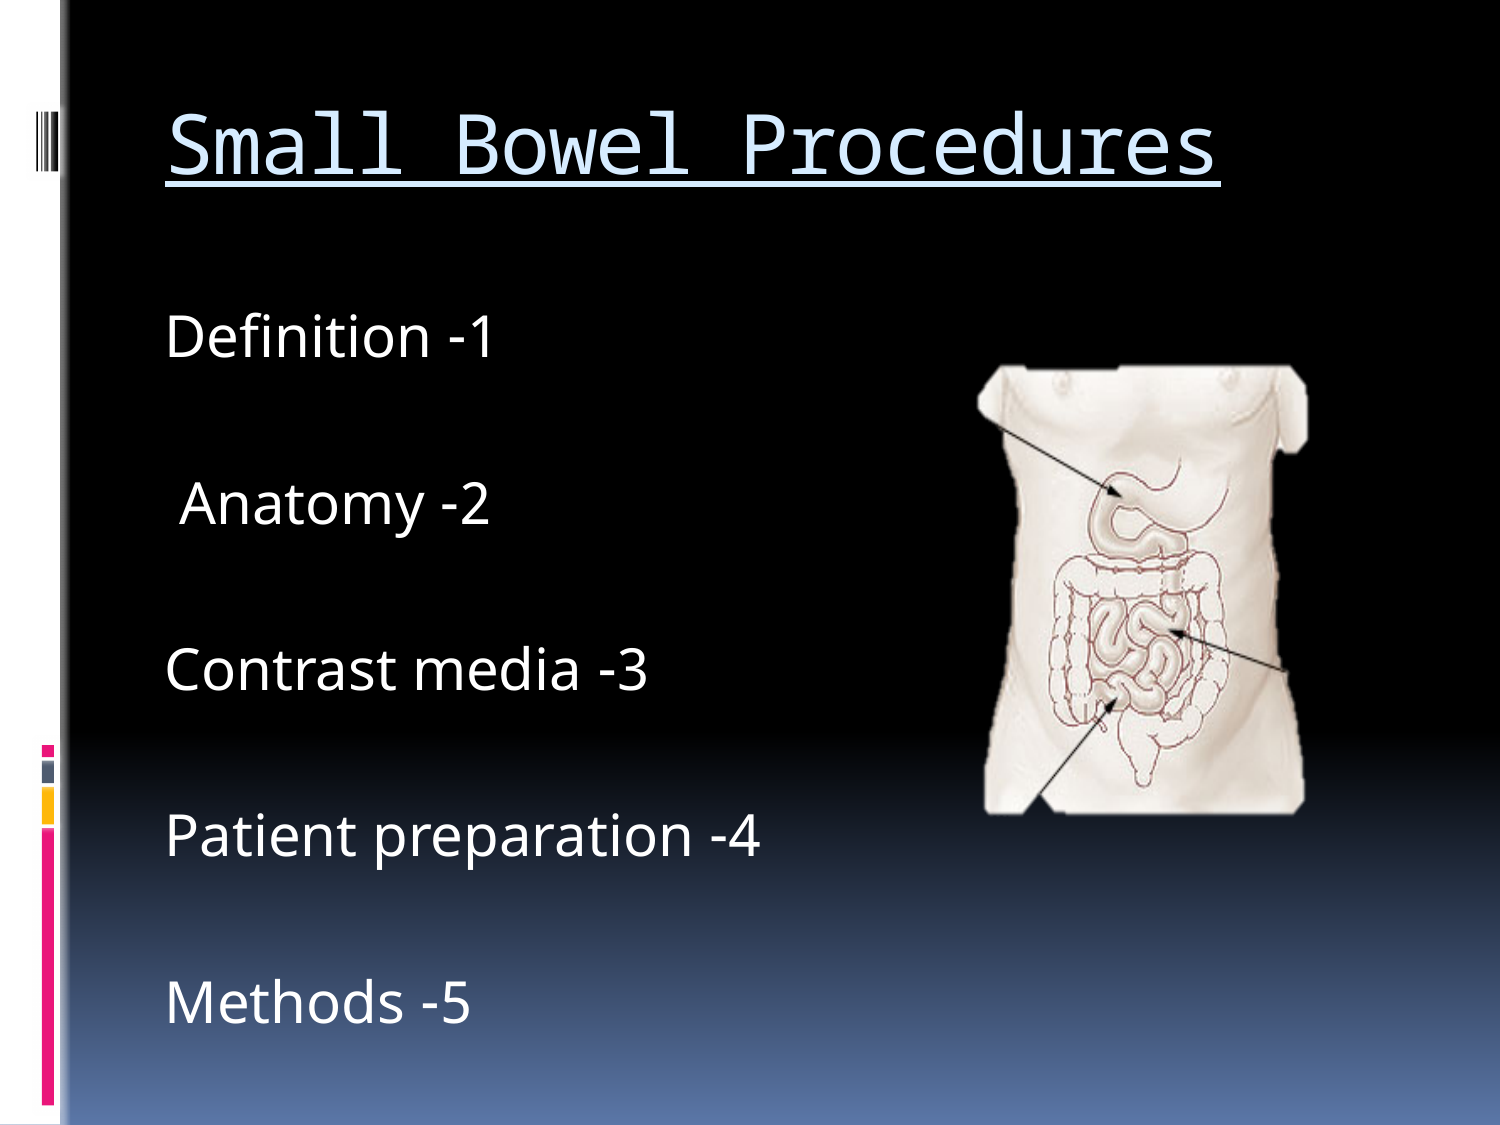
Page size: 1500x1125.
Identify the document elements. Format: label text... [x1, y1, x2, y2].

title Small Bowel Procedures [150, 83, 1425, 234]
picture [836, 311, 1461, 874]
list 1- Definition 2- Anatomy 3- Contrast media 4- Patient preparation 5- Methods [150, 292, 1425, 1043]
